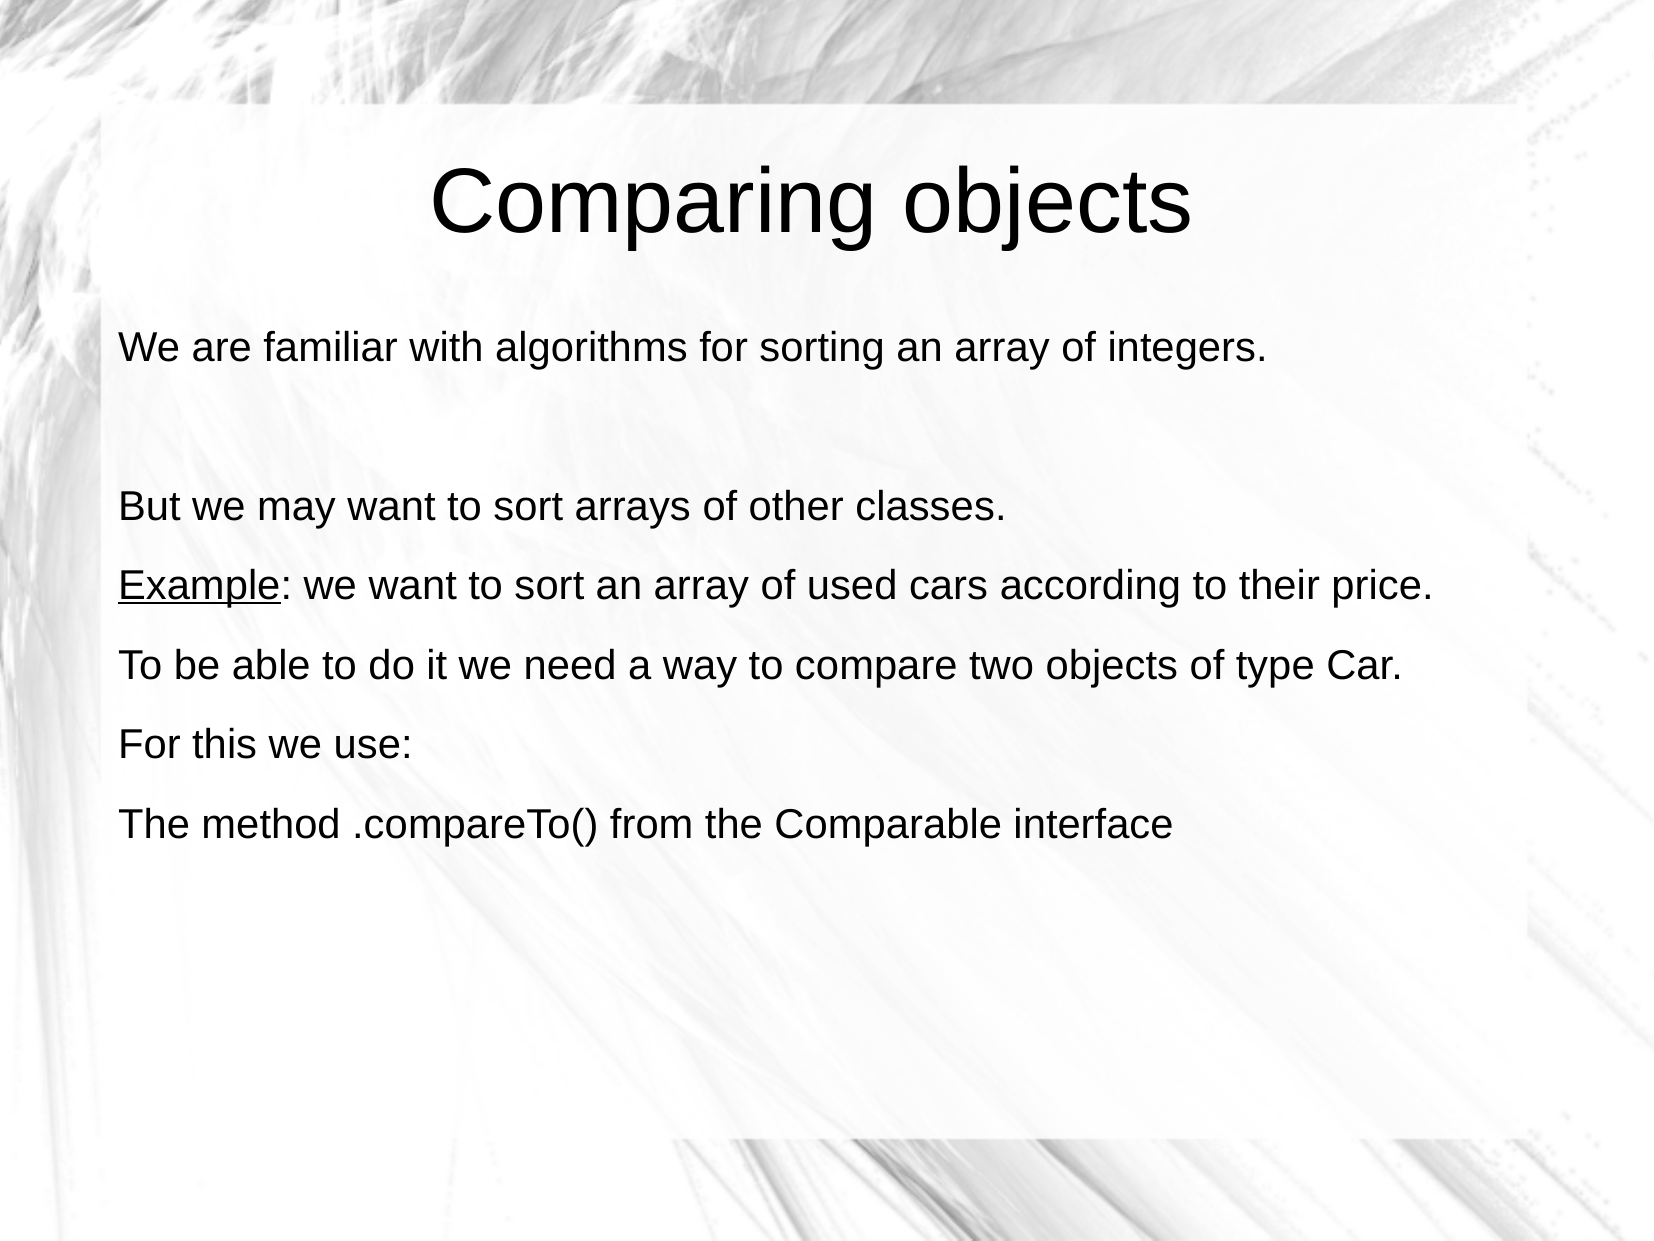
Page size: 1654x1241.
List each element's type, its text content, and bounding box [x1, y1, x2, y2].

title Comparing objects [118, 112, 1506, 281]
picture [0, 0, 1654, 1241]
list We are familiar with algorithms for sorting an array of integers. But we may want to sort arrays of other classes. Example: we want to sort an array of used cars according to their price. To be able to do it we need a way to compare two objects of type Car. For this we use: The method .compareTo() from the Comparable interface [118, 319, 1571, 1102]
